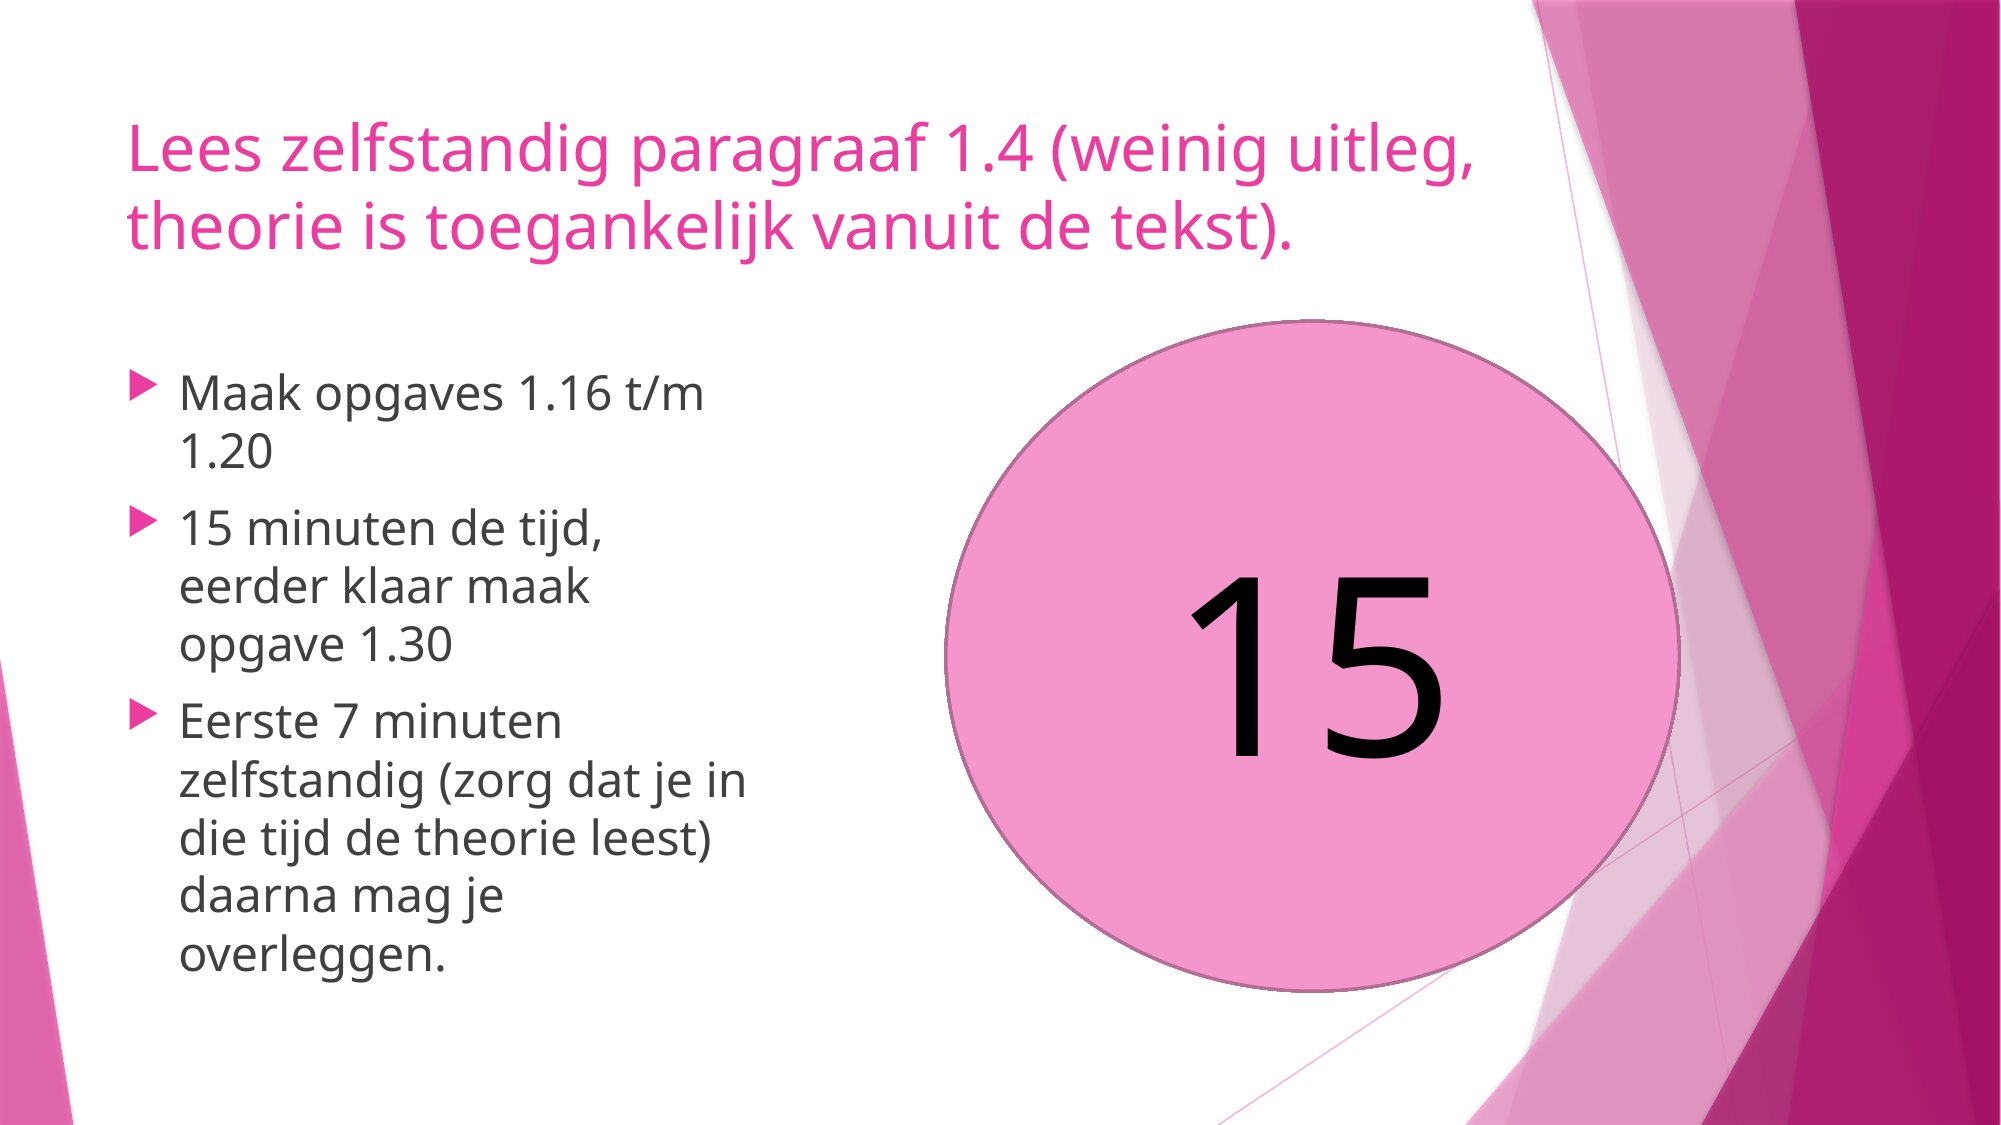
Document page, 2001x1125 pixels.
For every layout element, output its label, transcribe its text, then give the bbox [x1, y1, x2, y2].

list Maak opgaves 1.16 t/m 1.20 15 minuten de tijd, eerder klaar maak opgave 1.30 Eerste 7 minuten zelfstandig (zorg dat je in die tijd de theorie leest) daarna mag je overleggen. [111, 354, 774, 992]
title Lees zelfstandig paragraaf 1.4 (weinig uitleg, theorie is toegankelijk vanuit de tekst). [111, 99, 1522, 317]
text_box 15 [944, 319, 1681, 993]
